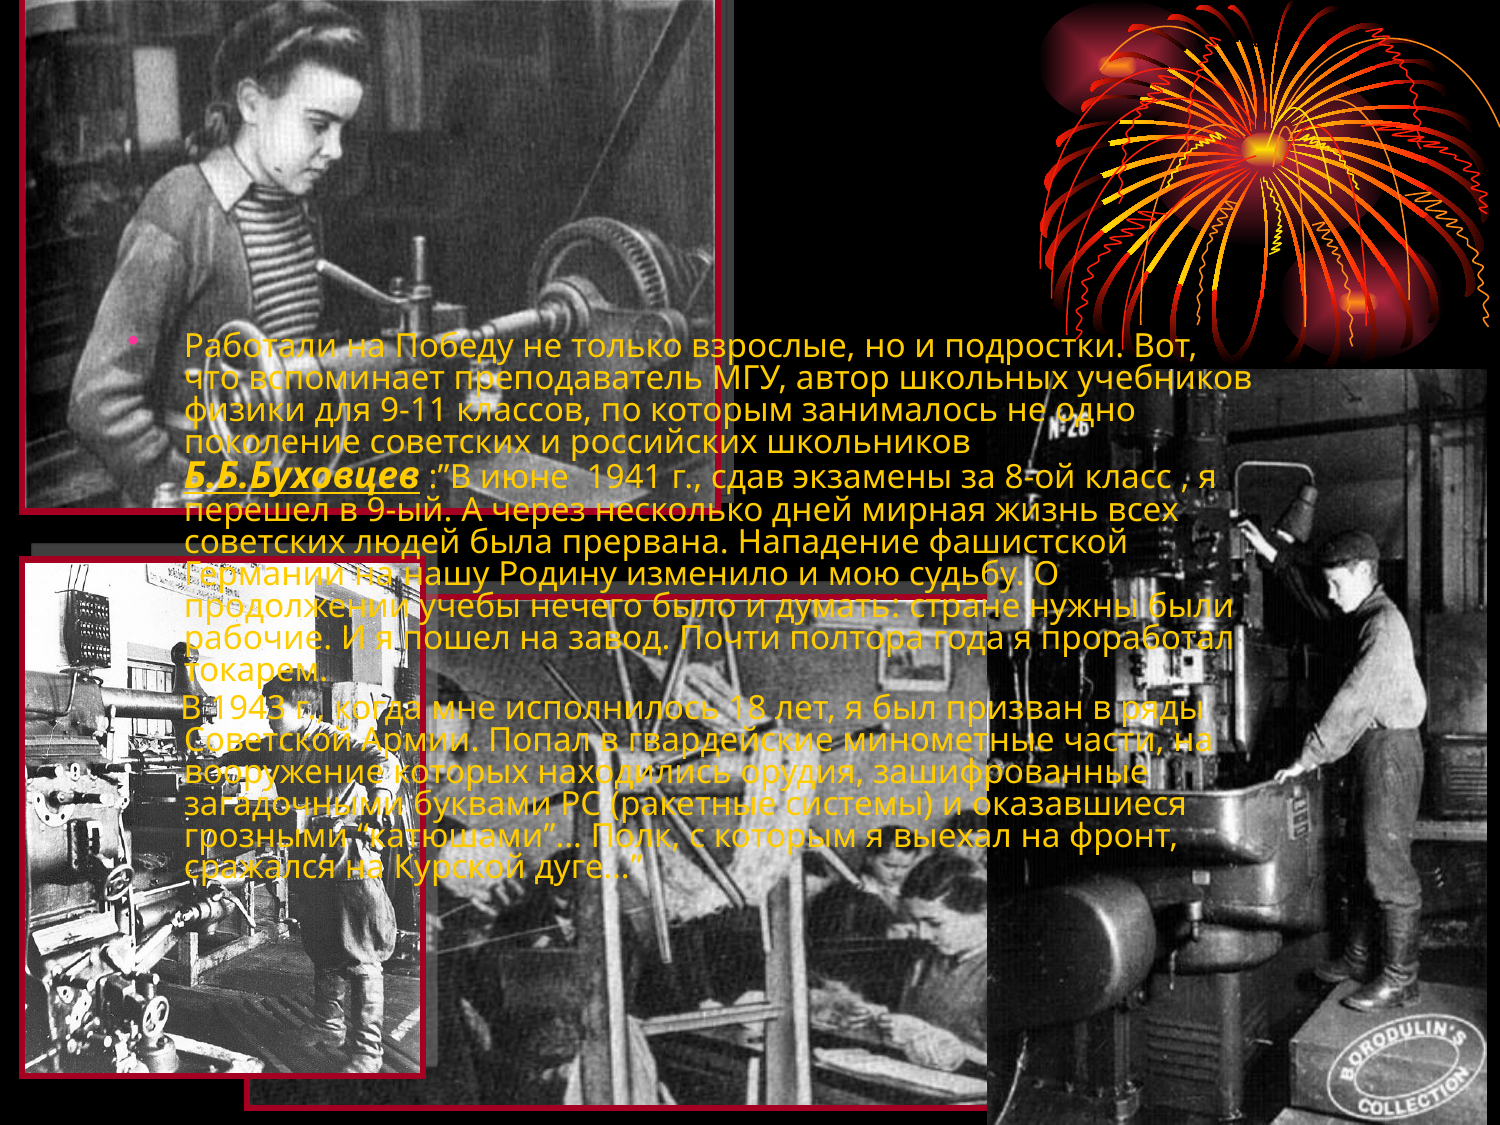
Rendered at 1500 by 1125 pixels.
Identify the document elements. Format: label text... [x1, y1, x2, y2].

list Работали на Победу не только взрослые, но и подростки. Вот, что вспоминает преподаватель МГУ, автор школьных учебников физики для 9-11 классов, по которым занималось не одно поколение советских и российских школьников Б.Б.Буховцев :”В июне 1941 г., сдав экзамены за 8-ой класс , я перешел в 9-ый. А через несколько дней мирная жизнь всех советских людей была прервана. Нападение фашистской Германии на нашу Родину изменило и мою судьбу. О продолжении учебы нечего было и думать: стране нужны были рабочие. И я пошел на завод. Почти полтора года я проработал токарем. В 1943 г., когда мне исполнилось 18 лет, я был призван в ряды Советской Армии. Попал в гвардейские минометные части, на вооружение которых находились орудия, зашифрованные загадочными буквами РС (ракетные системы) и оказавшиеся грозными “катюшами”… Полк, с которым я выехал на фронт, сражался на Курской дуге…” [112, 324, 1276, 598]
picture [24, 0, 716, 509]
picture [24, 369, 1487, 1125]
